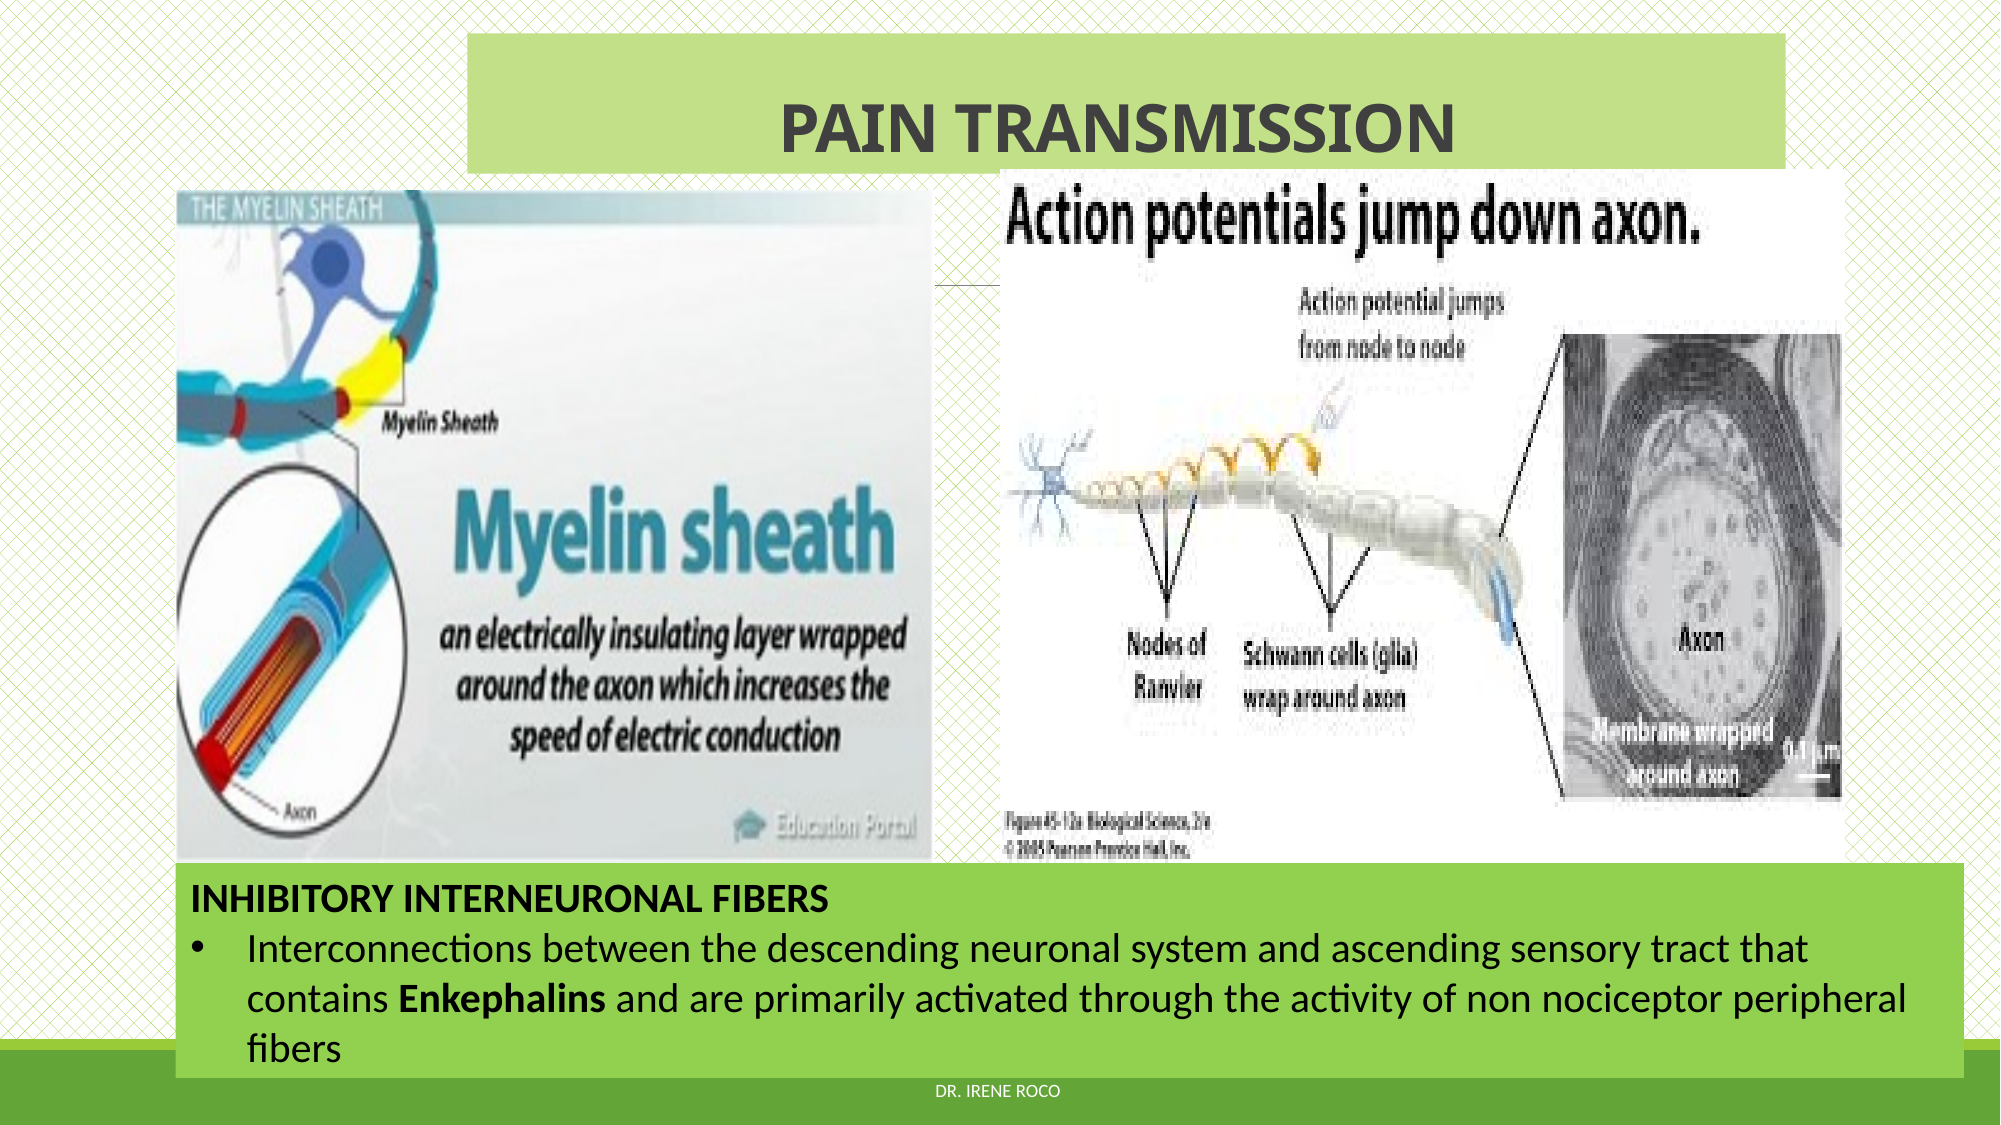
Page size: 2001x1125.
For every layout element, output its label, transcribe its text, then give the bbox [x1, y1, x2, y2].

footer Dr. Irene Roco [604, 1078, 1396, 1120]
text_box INHIBITORY INTERNEURONAL FIBERS Interconnections between the descending neuronal system and ascending sensory tract that contains Enkephalins and are primarily activated through the activity of non nociceptor peripheral fibers [175, 863, 1964, 1078]
picture [999, 169, 1846, 864]
picture [175, 189, 936, 864]
text_box PAIN TRANSMISSION [467, 33, 1786, 174]
